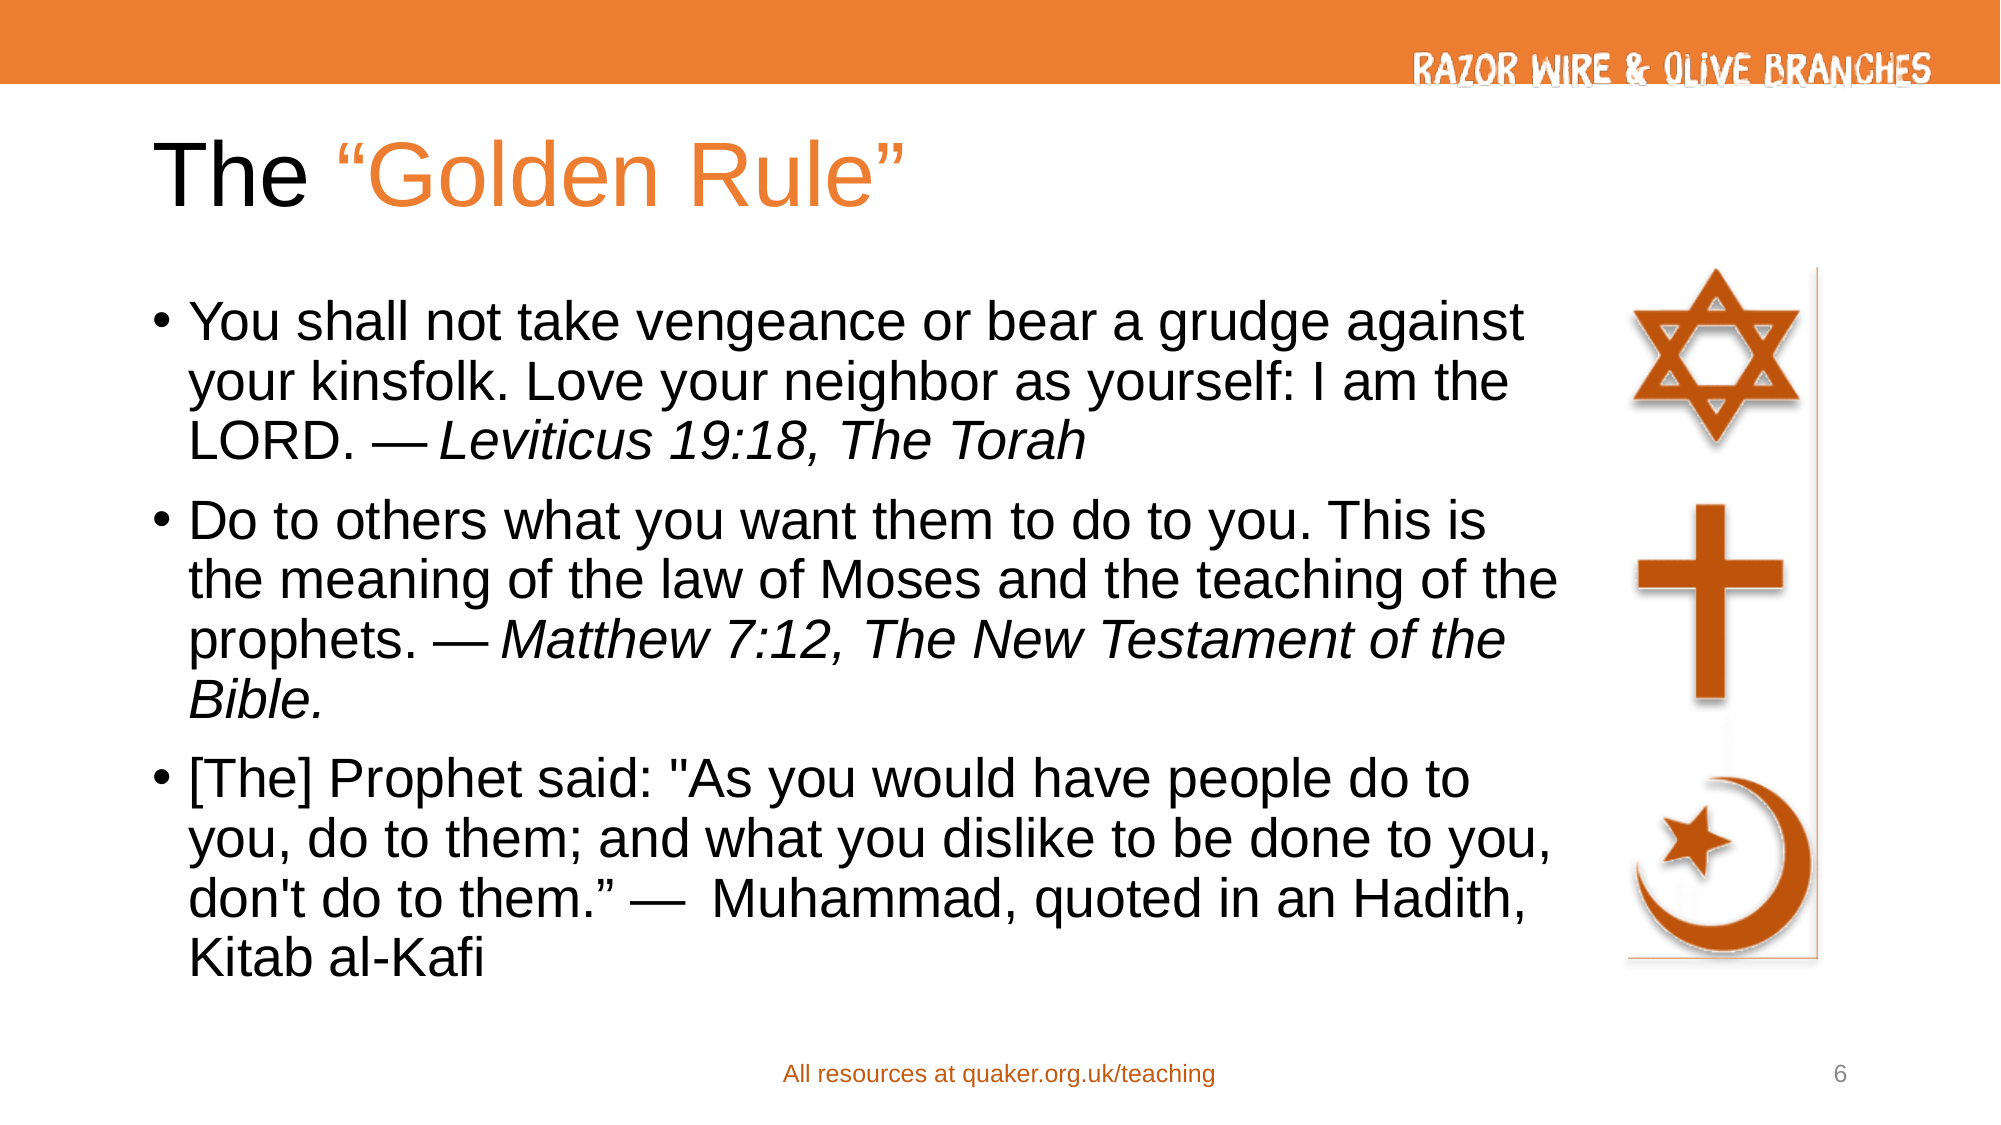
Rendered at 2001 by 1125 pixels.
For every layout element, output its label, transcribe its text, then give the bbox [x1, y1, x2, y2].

footer All resources at quaker.org.uk/teaching [662, 1042, 1338, 1103]
picture [1628, 267, 1818, 959]
slide_number 6 [1412, 1042, 1863, 1103]
title The “Golden Rule” [137, 67, 1863, 286]
list You shall not take vengeance or bear a grudge against your kinsfolk. Love your neighbor as yourself: I am the LORD. — Leviticus 19:18, The Torah Do to others what you want them to do to you. This is the meaning of the law of Moses and the teaching of the prophets. — Matthew 7:12, The New Testament of the Bible. [The] Prophet said: "As you would have people do to you, do to them; and what you dislike to be done to you, don't do to them.” — Muhammad, quoted in an Hadith, Kitab al-Kafi [137, 285, 1588, 1000]
picture [1411, 49, 1935, 89]
